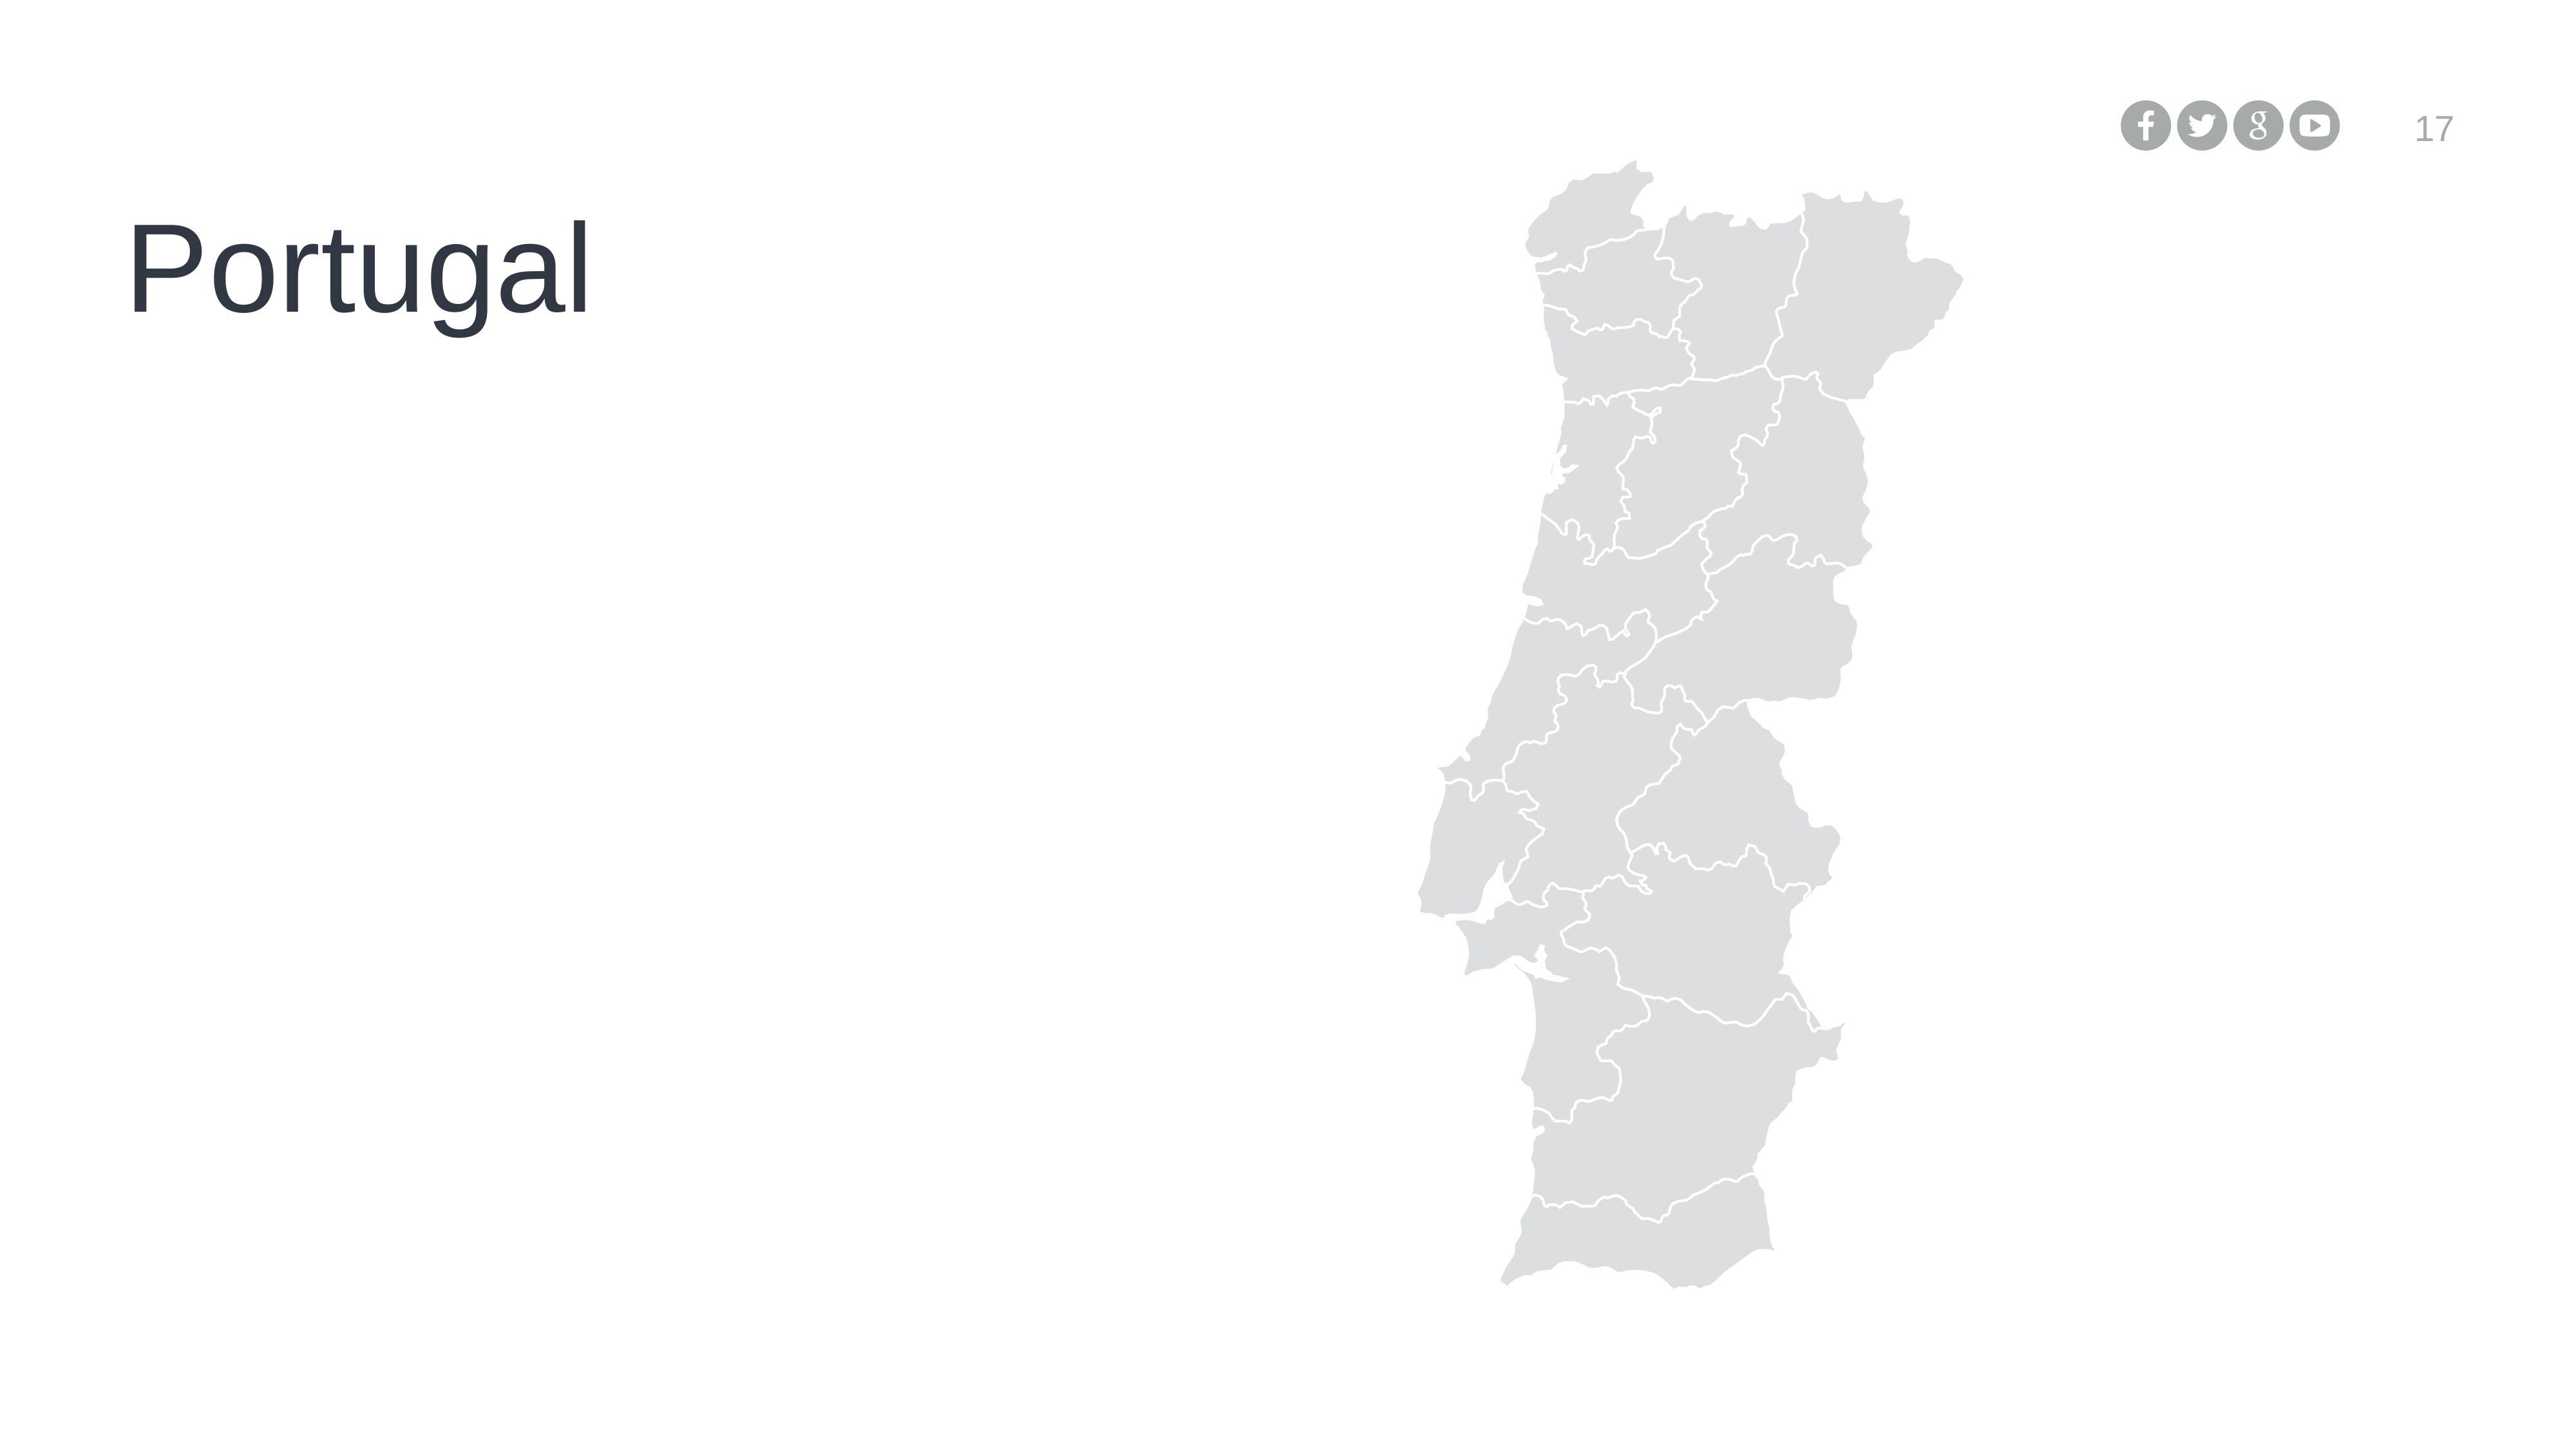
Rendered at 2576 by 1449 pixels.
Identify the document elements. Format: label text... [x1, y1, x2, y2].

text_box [1416, 158, 1965, 1291]
title Portugal [117, 178, 1412, 415]
slide_number 17 [2407, 97, 2468, 158]
